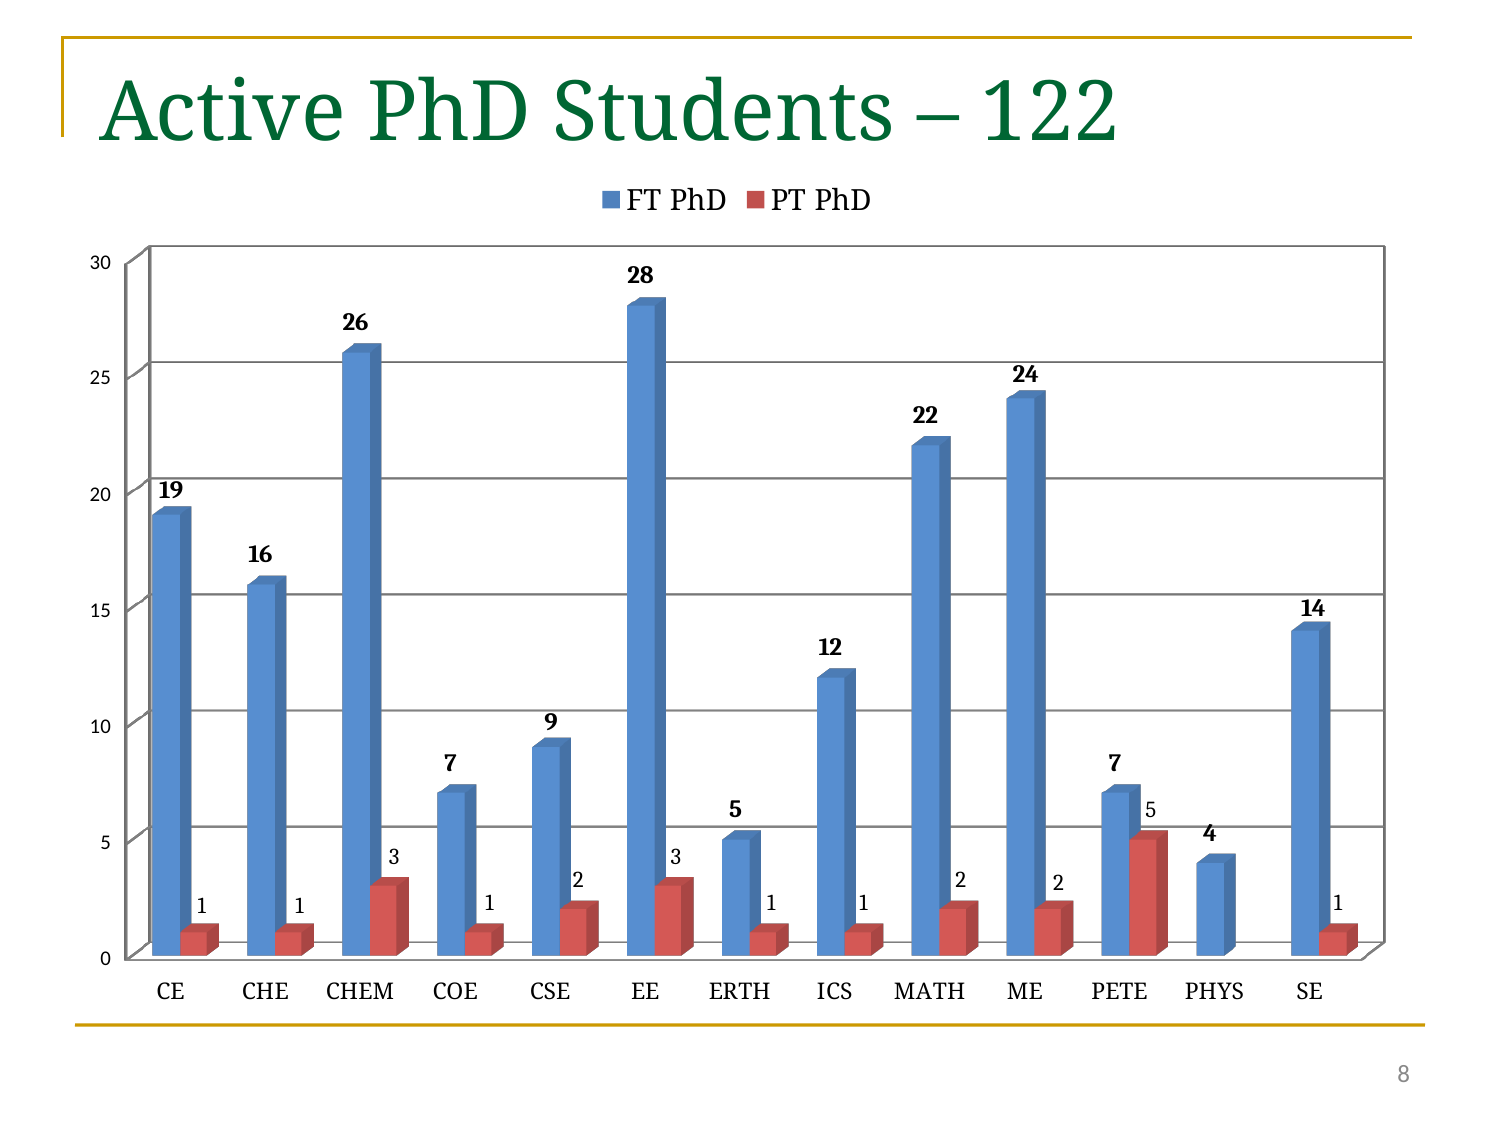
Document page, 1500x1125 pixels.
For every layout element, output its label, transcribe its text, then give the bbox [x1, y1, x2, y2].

chart [62, 162, 1413, 1026]
text_box 8 [1074, 1042, 1425, 1103]
text_box Active PhD Students – 122 [62, 49, 1500, 188]
